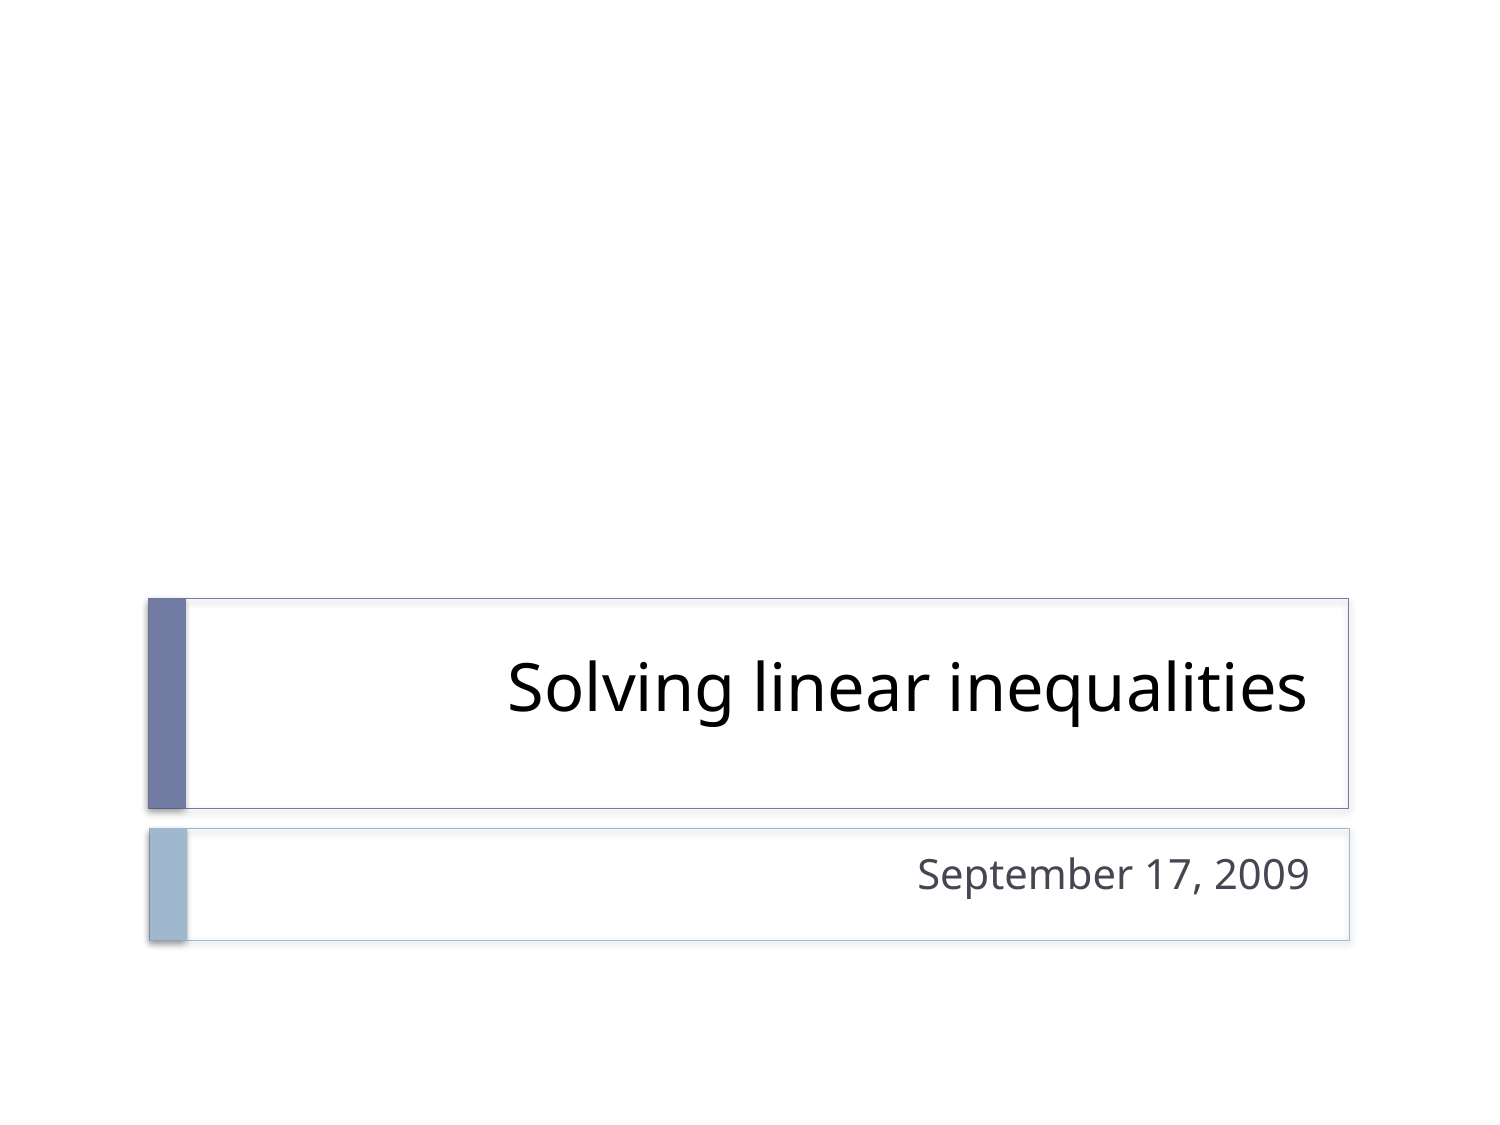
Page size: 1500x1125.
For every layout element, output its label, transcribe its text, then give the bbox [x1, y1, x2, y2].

title Solving linear inequalities [200, 637, 1325, 800]
subtitle September 17, 2009 [200, 840, 1325, 929]
